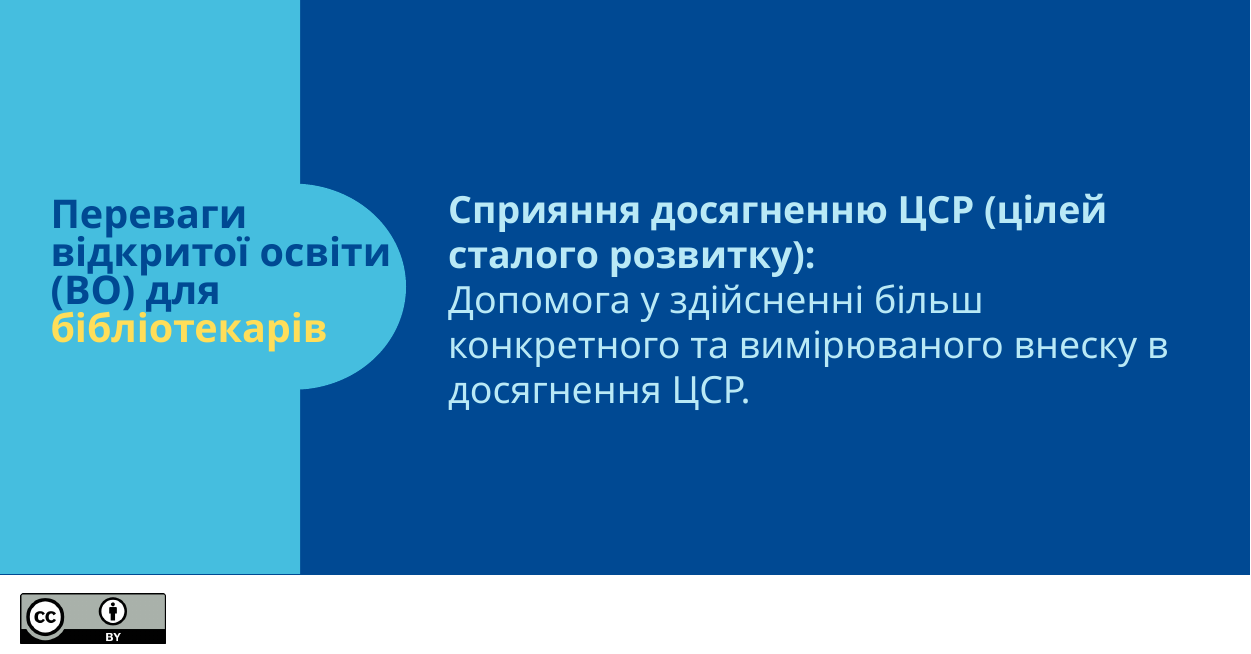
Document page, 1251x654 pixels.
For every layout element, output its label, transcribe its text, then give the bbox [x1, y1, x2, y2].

text_box [0, 582, 1250, 654]
text_box [0, 0, 301, 574]
text_box [220, 365, 367, 390]
text_box Сприяння досягненню ЦСР (цілей сталого розвитку): Допомога у здійсненні більш конкретного та вимірюваного внеску в досягнення ЦСР. [435, 173, 1198, 423]
picture [20, 592, 166, 645]
text_box Переваги відкритої освіти (BO) для бібліотекарів [35, 183, 427, 365]
